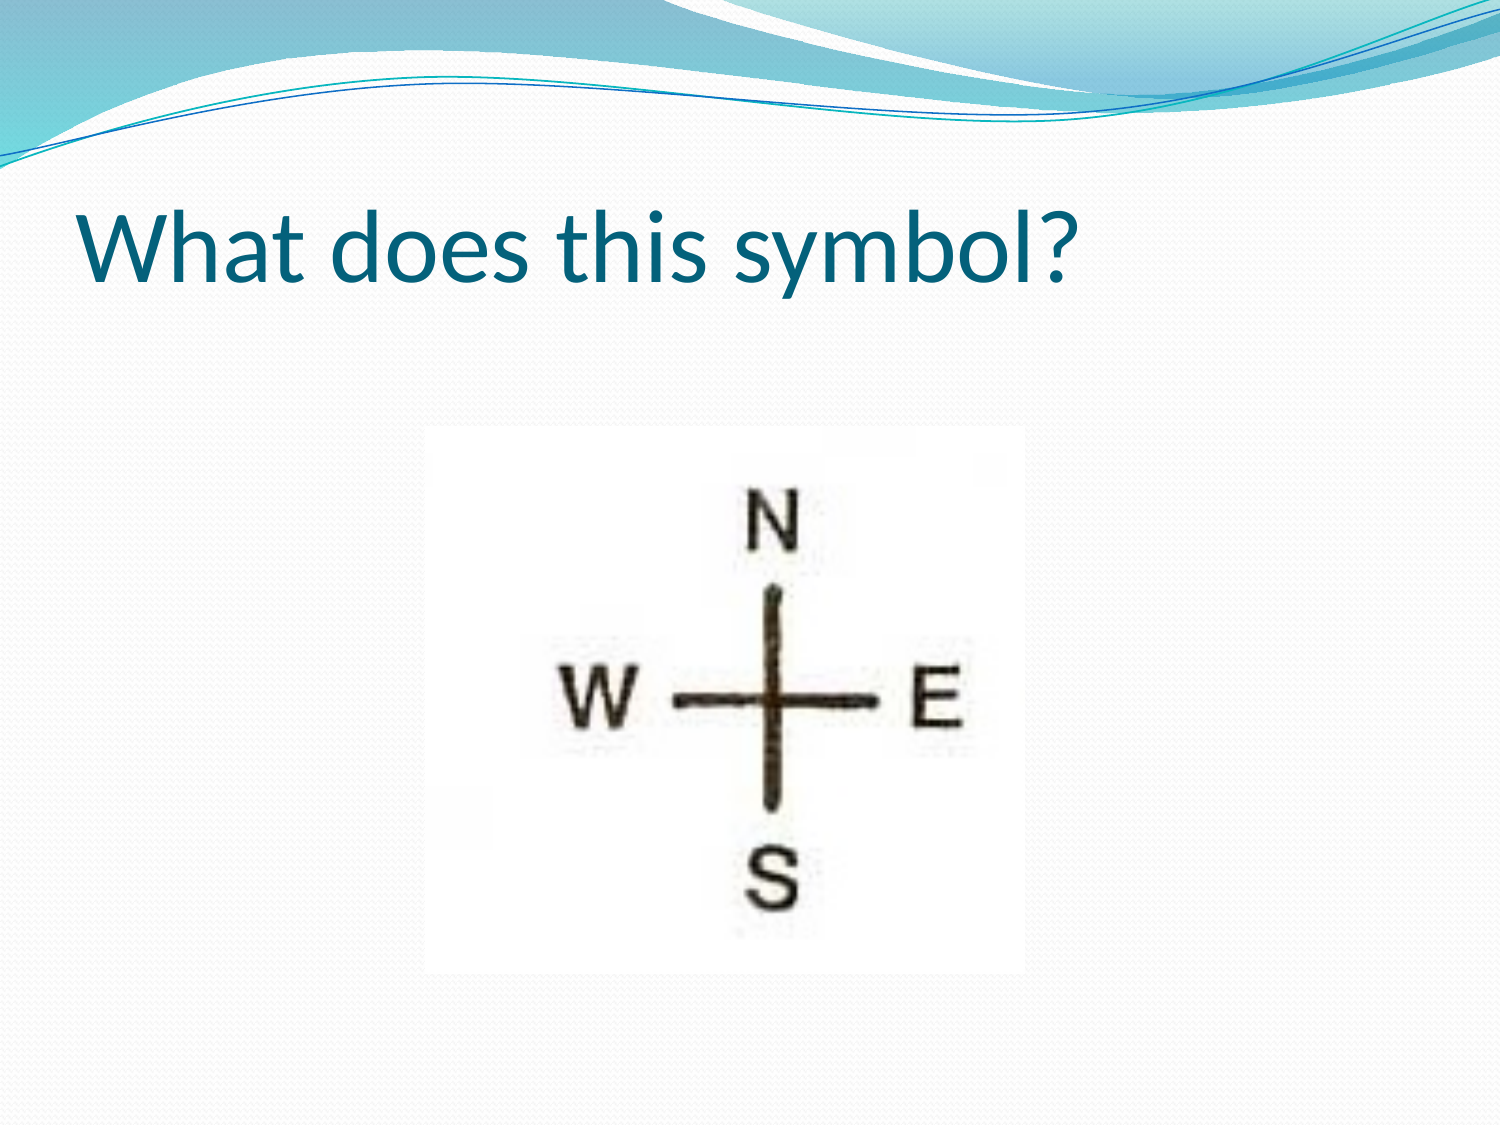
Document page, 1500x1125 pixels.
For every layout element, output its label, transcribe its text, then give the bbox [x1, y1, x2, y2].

title What does this symbol? [75, 115, 1425, 303]
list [424, 426, 1026, 975]
